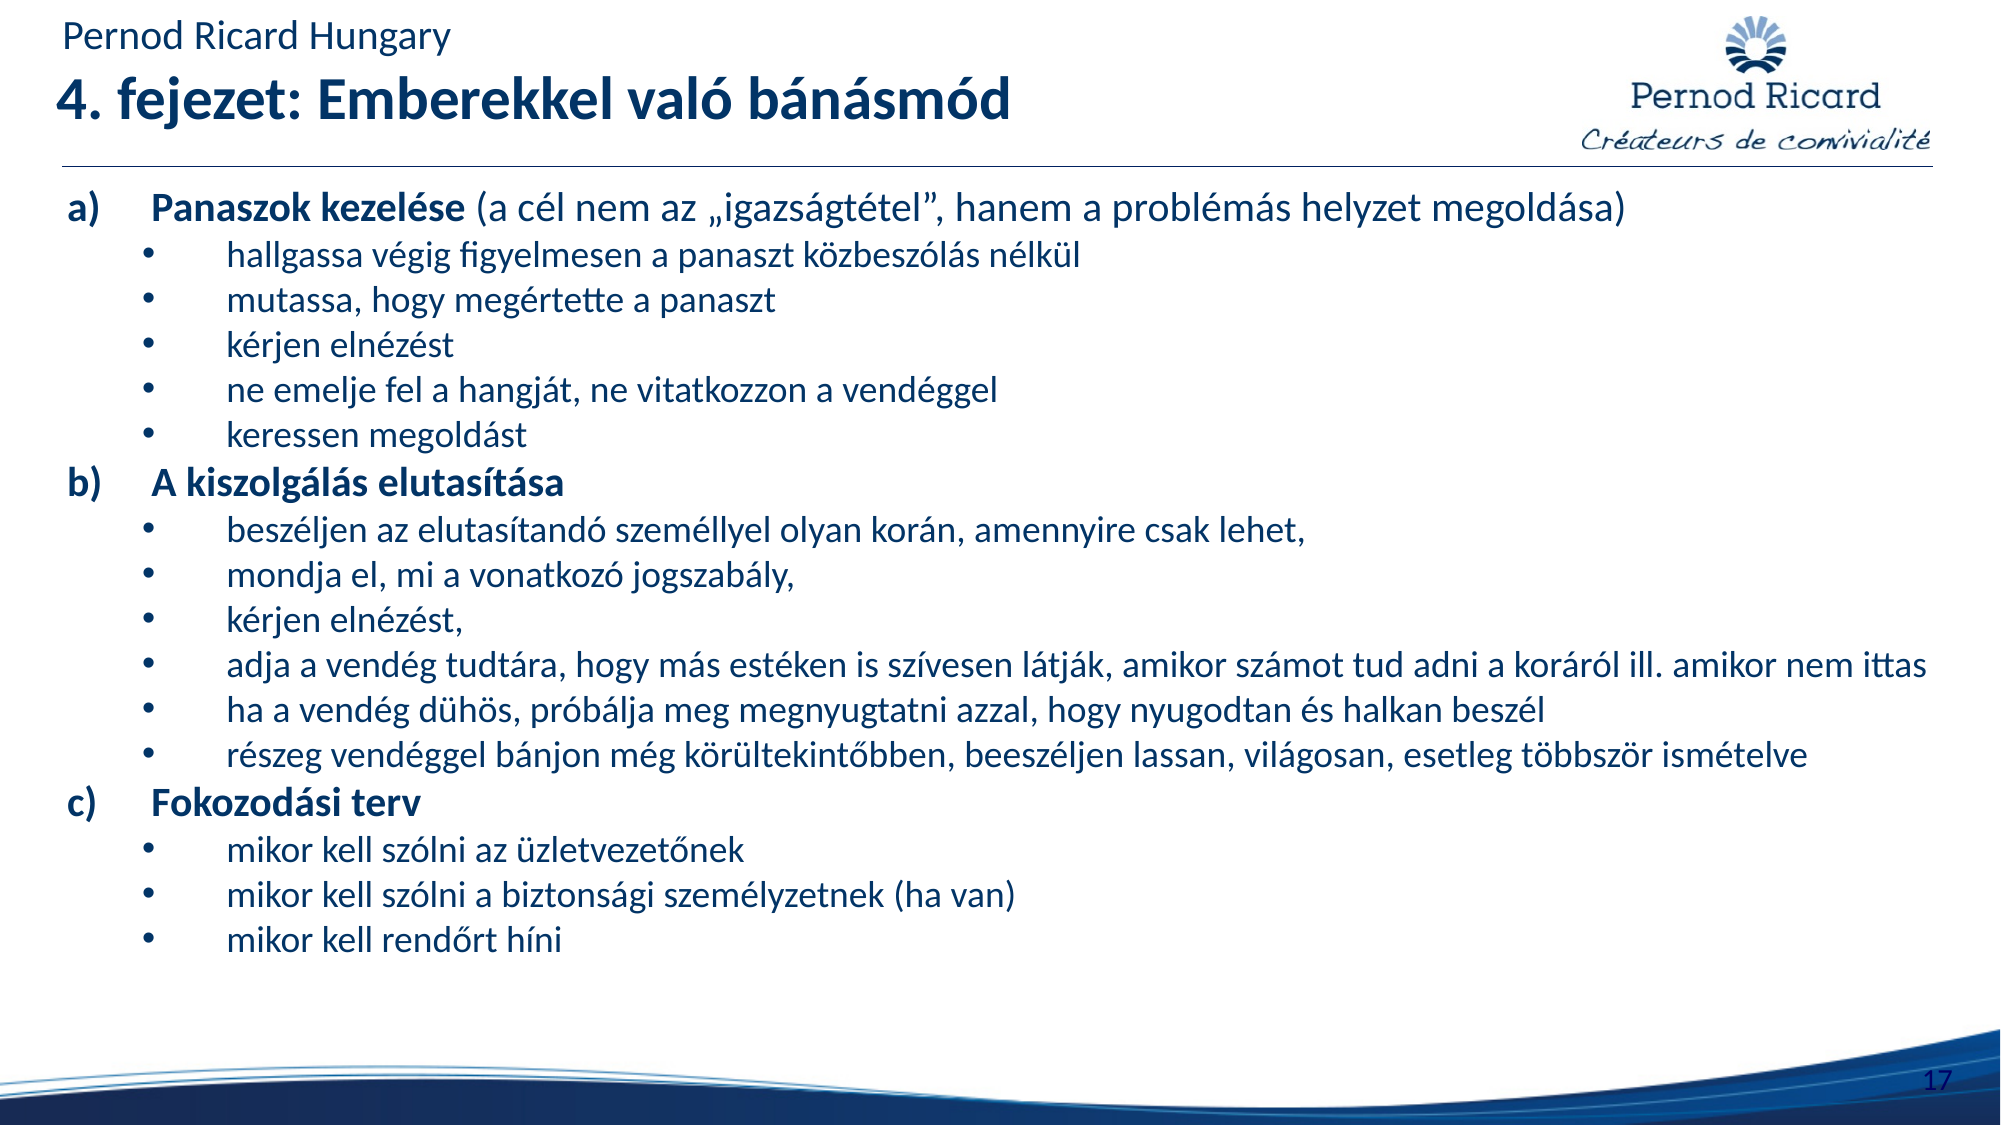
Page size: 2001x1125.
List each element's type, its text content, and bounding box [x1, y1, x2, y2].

picture [0, 0, 2001, 1125]
text_box Panaszok kezelése (a cél nem az „igazságtétel”, hanem a problémás helyzet megoldása) hallgassa végig figyelmesen a panaszt közbeszólás nélkül mutassa, hogy megértette a panaszt kérjen elnézést ne emelje fel a hangját, ne vitatkozzon a vendéggel keressen megoldást A kiszolgálás elutasítása beszéljen az elutasítandó személlyel olyan korán, amennyire csak lehet, mondja el, mi a vonatkozó jogszabály, kérjen elnézést, adja a vendég tudtára, hogy más estéken is szívesen látják, amikor számot tud adni a koráról ill. amikor nem ittas ha a vendég dühös, próbálja meg megnyugtatni azzal, hogy nyugodtan és halkan beszél részeg vendéggel bánjon még körültekintőbben, beeszéljen lassan, világosan, esetleg többször ismételve Fokozodási terv mikor kell szólni az üzletvezetőnek mikor kell szólni a biztonsági személyzetnek (ha van) mikor kell rendőrt híni [52, 172, 1948, 968]
text_box 17 [1853, 1038, 1973, 1119]
text_box Pernod Ricard Hungary [47, 0, 467, 65]
title 4. fejezet: Emberekkel való bánásmód [41, 33, 1839, 140]
